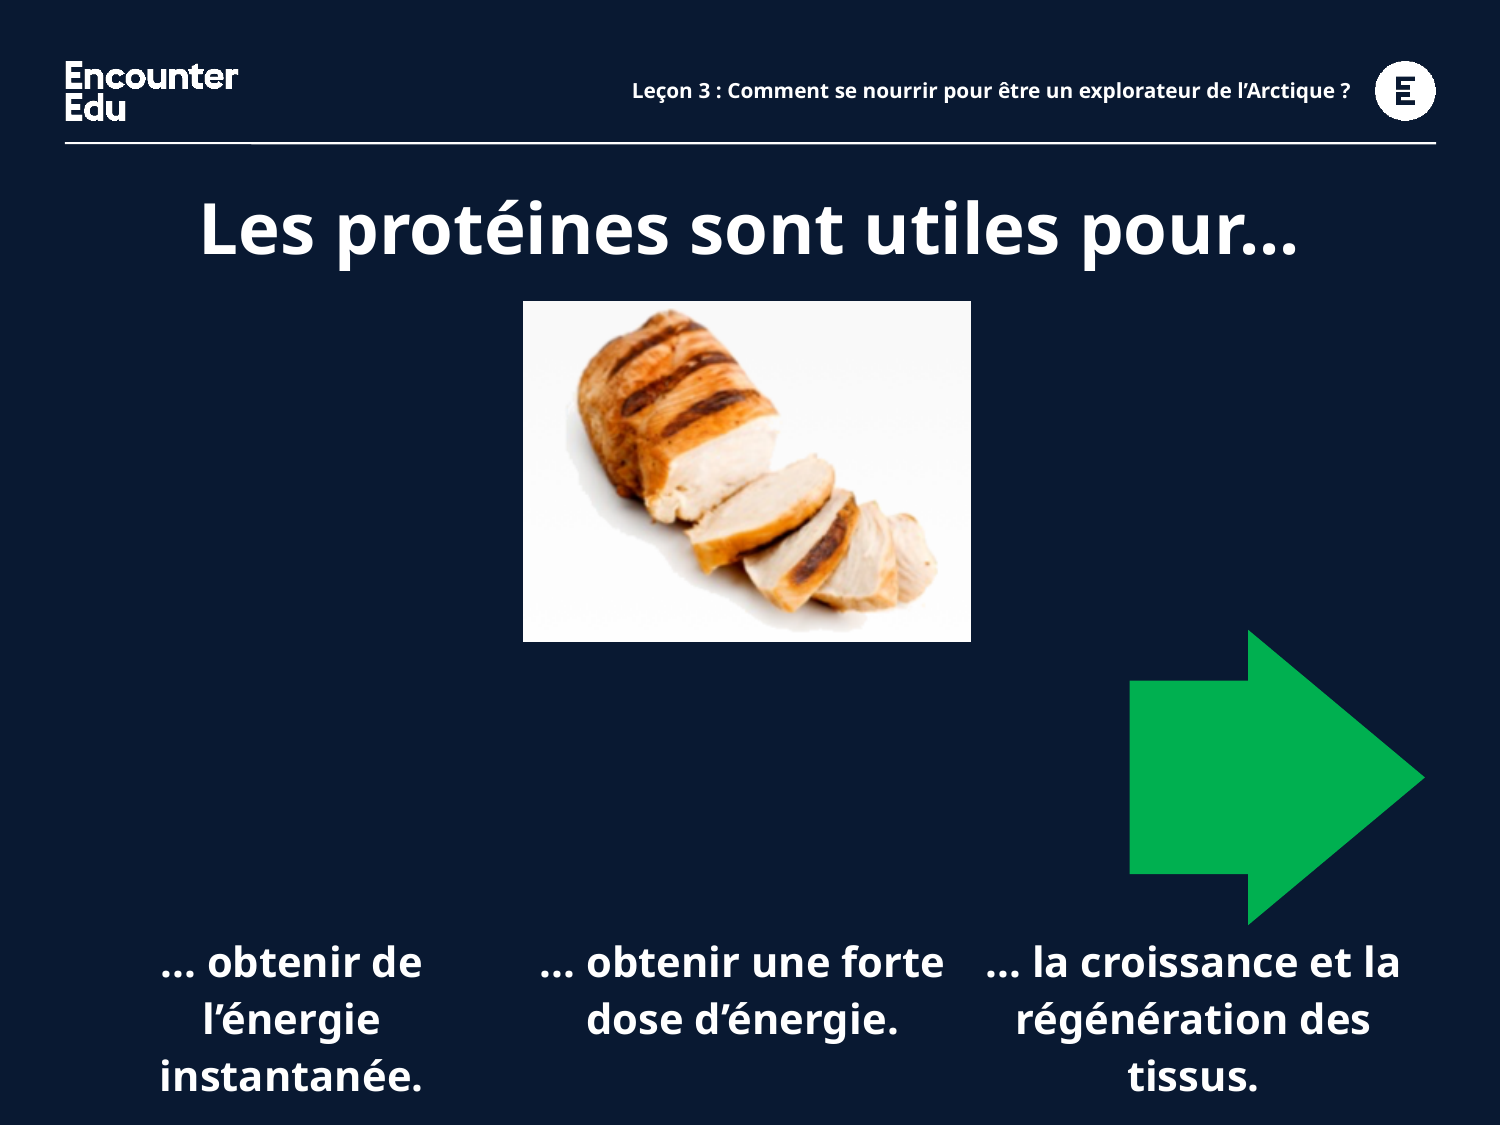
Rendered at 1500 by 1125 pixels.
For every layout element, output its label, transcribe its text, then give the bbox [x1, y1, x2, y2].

table_header ... obtenir de l’énergie instantanée. [66, 925, 517, 1125]
picture [523, 301, 971, 642]
picture [61, 59, 243, 122]
picture [1373, 59, 1437, 122]
table_header ... la croissance et la régénération des tissus. [968, 925, 1419, 1125]
text_box Les protéines sont utiles pour... [73, 176, 1427, 277]
title Leçon 3 : Comment se nourrir pour être un explorateur de l’Arctique ? [346, 71, 1359, 113]
text_box [1127, 627, 1428, 925]
table_header ... obtenir une forte dose d’énergie. [517, 925, 968, 1125]
